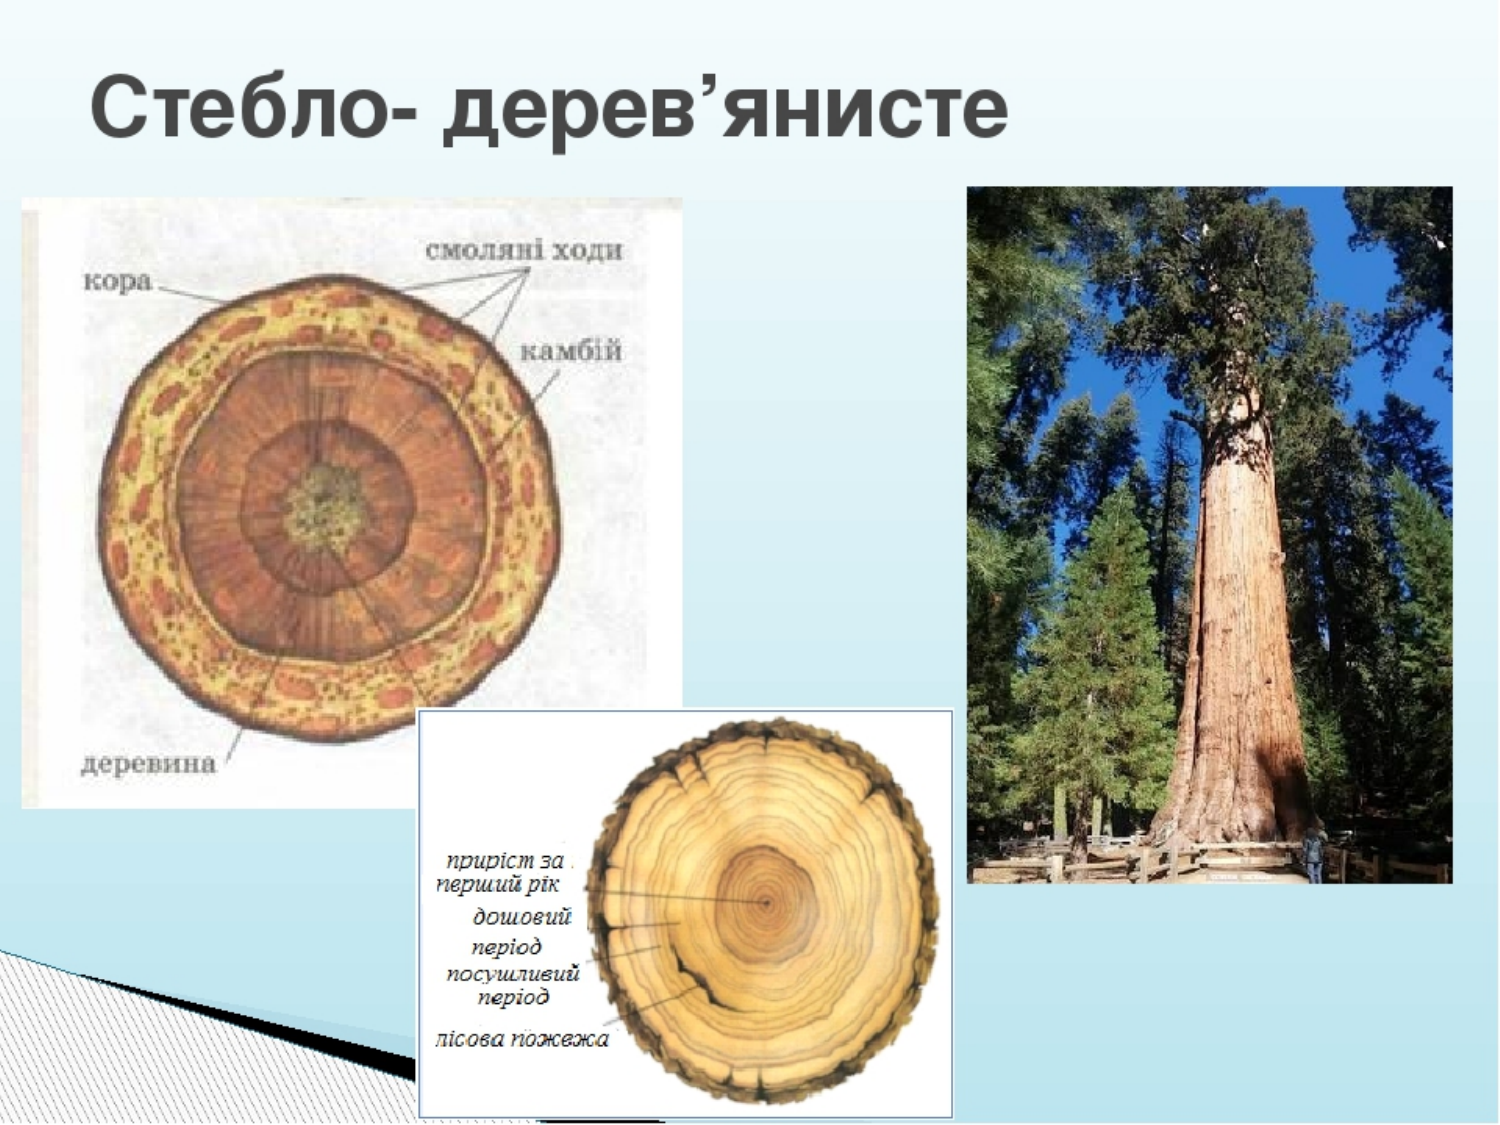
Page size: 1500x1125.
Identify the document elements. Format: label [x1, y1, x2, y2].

list [0, 0, 1500, 1125]
